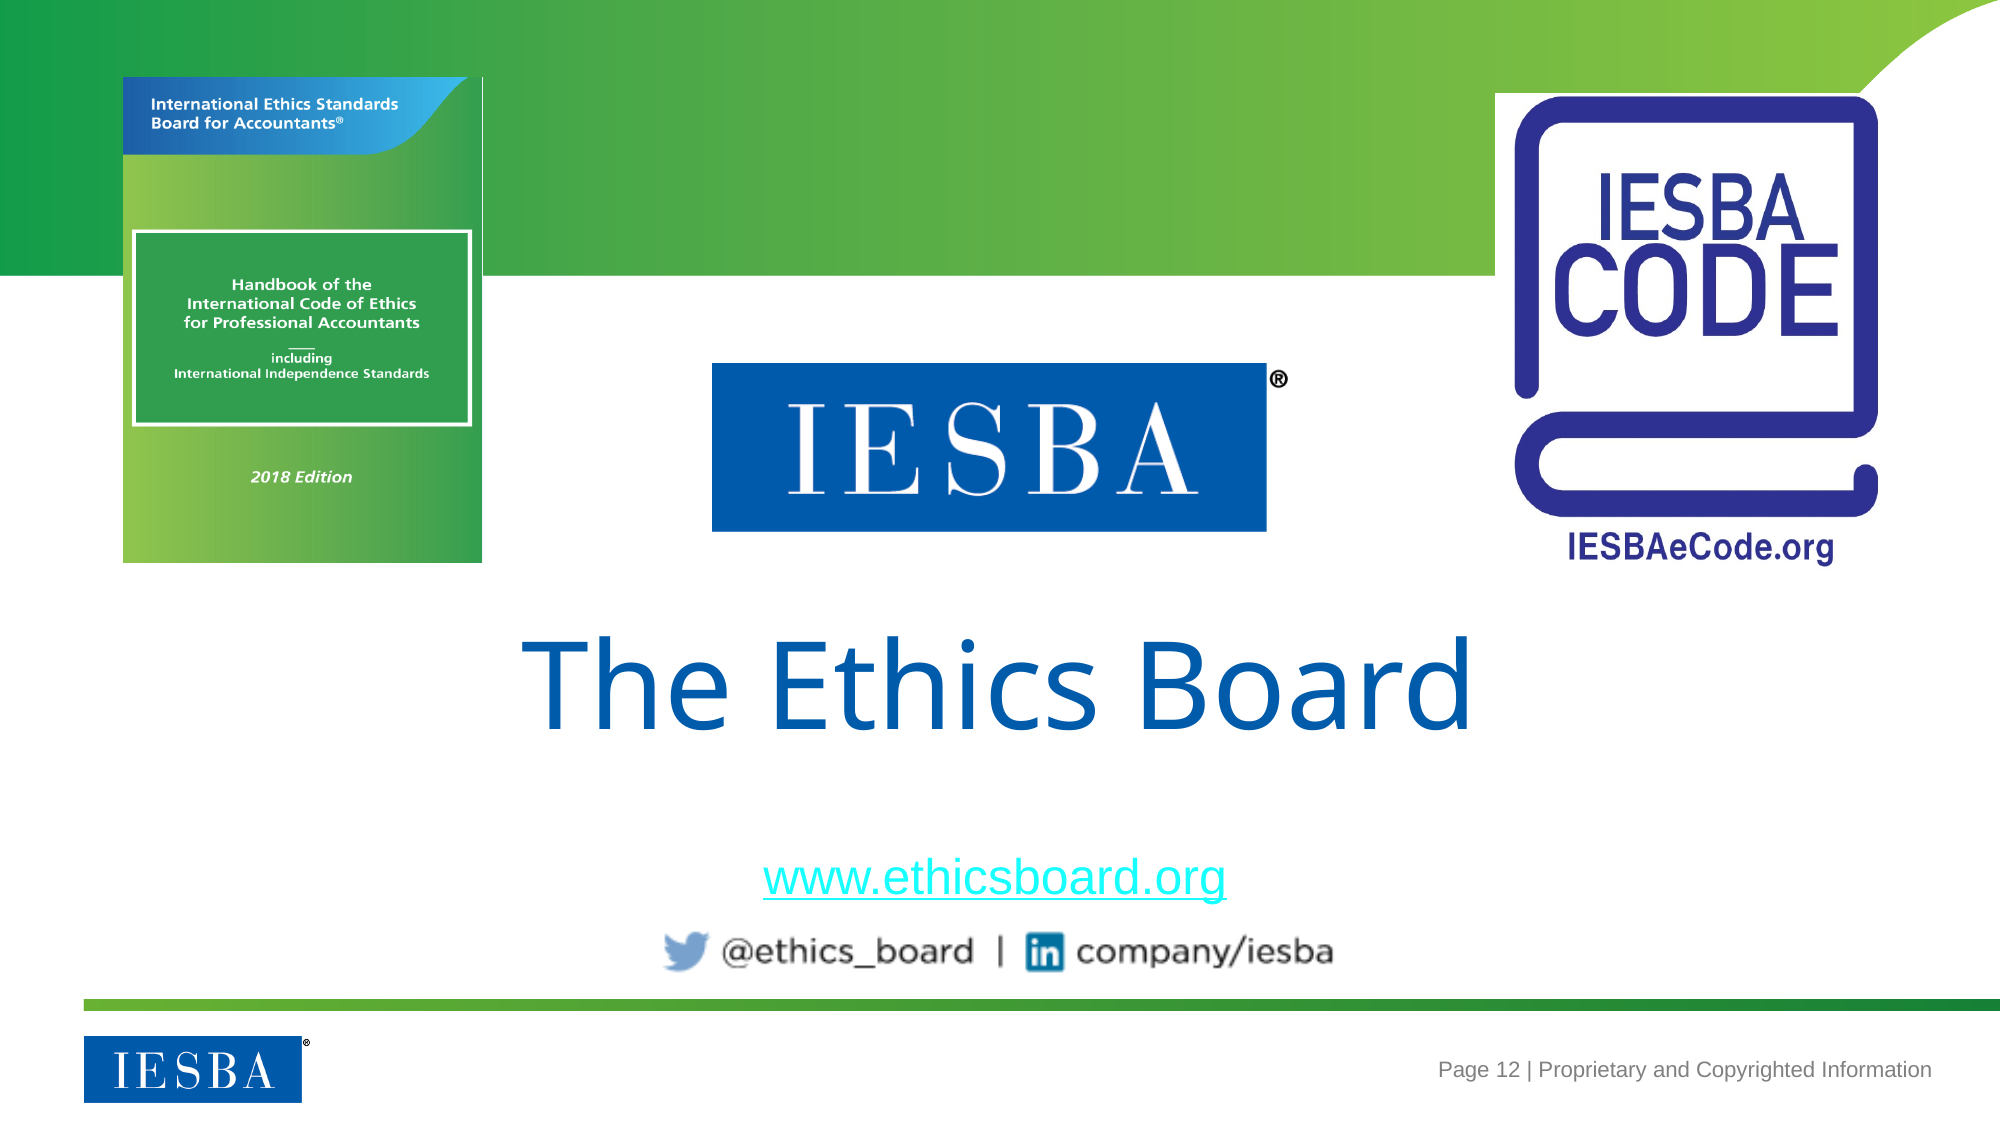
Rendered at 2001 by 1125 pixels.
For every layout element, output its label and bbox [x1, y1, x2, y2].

picture [655, 924, 1365, 996]
picture [712, 363, 1288, 532]
picture [84, 1036, 310, 1103]
picture [0, 0, 2000, 580]
